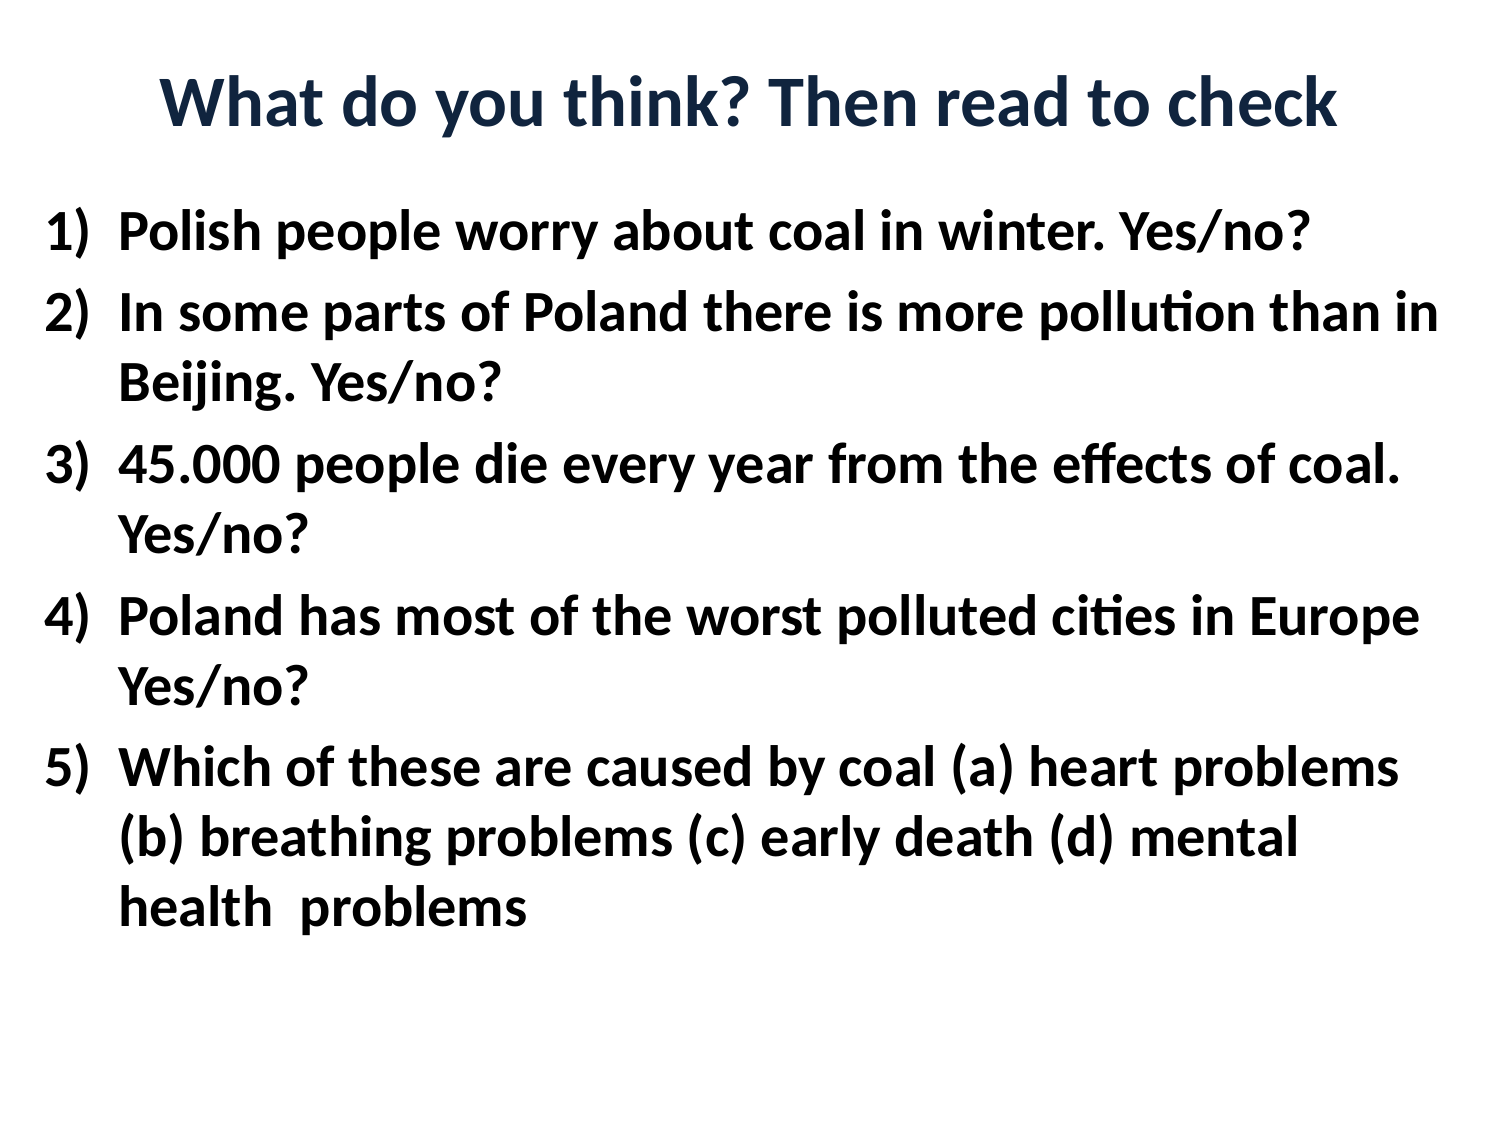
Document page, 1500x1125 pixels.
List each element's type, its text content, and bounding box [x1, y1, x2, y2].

list Polish people worry about coal in winter. Yes/no? In some parts of Poland there is more pollution than in Beijing. Yes/no? 45.000 people die every year from the effects of coal. Yes/no? Poland has most of the worst polluted cities in Europe Yes/no? Which of these are caused by coal (a) heart problems (b) breathing problems (c) early death (d) mental health problems [29, 184, 1471, 1059]
title What do you think? Then read to check [75, 45, 1425, 149]
